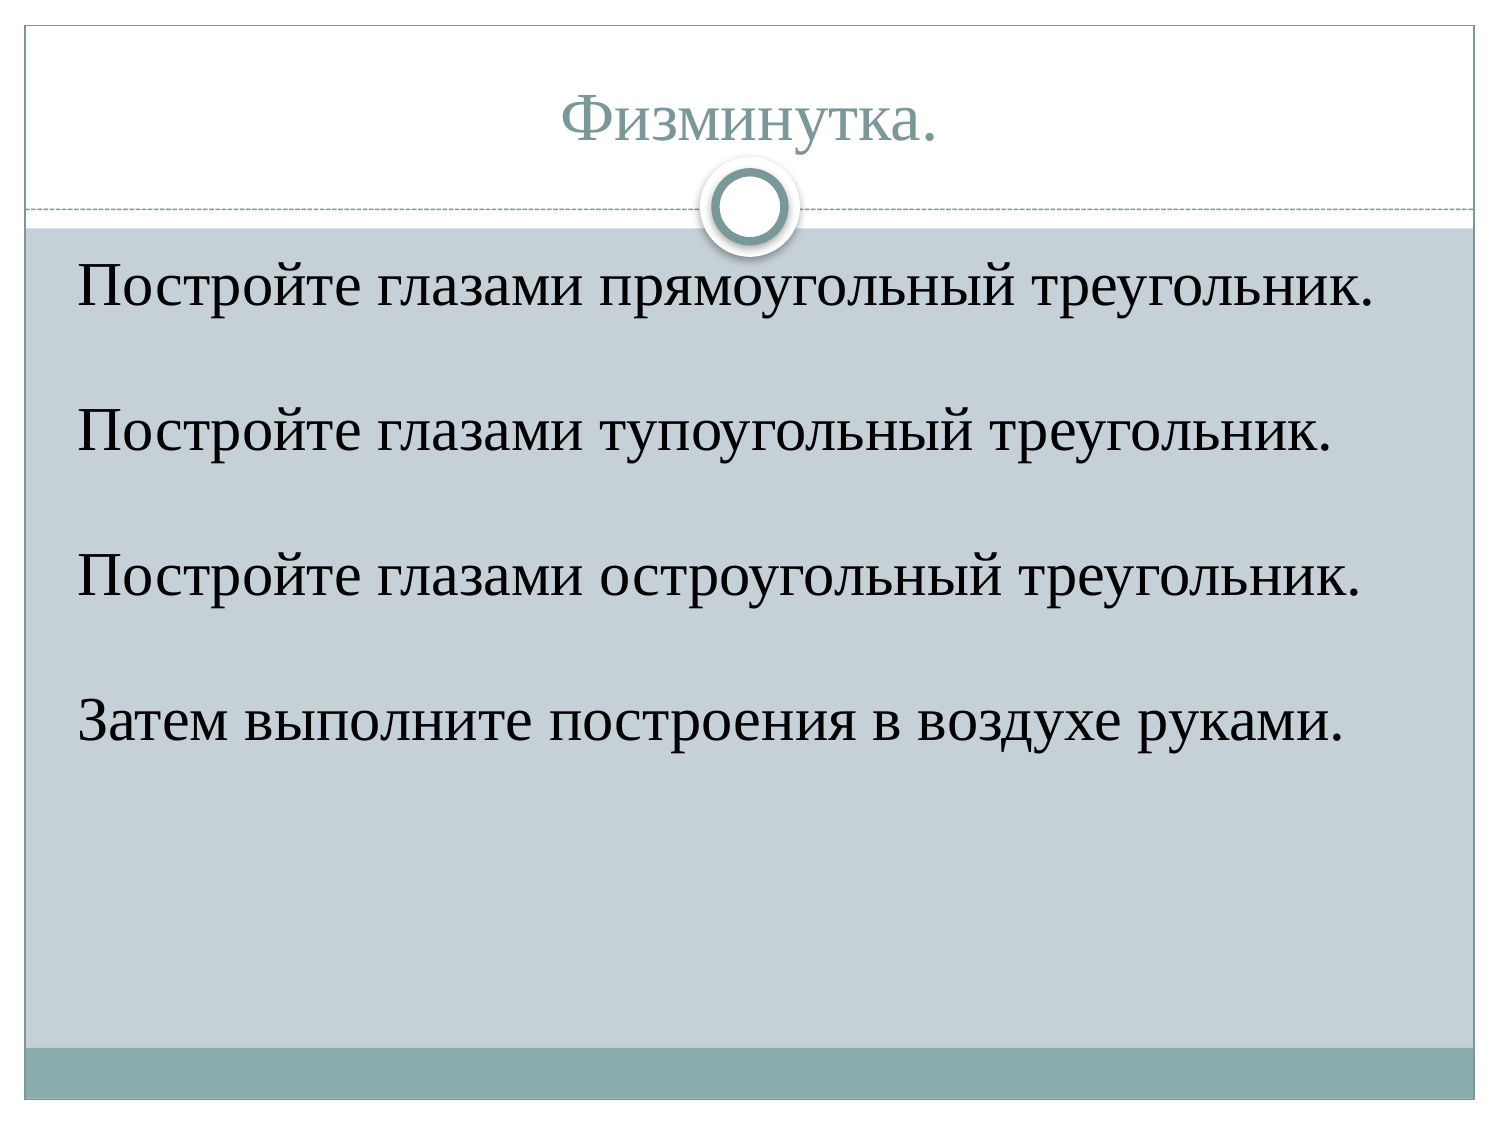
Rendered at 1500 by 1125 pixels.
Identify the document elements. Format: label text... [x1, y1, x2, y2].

title Физминутка. [49, 37, 1450, 162]
list Постройте глазами прямоугольный треугольник. Постройте глазами тупоугольный треугольник. Постройте глазами остроугольный треугольник. Затем выполните построения в воздухе руками. [49, 250, 1445, 1001]
